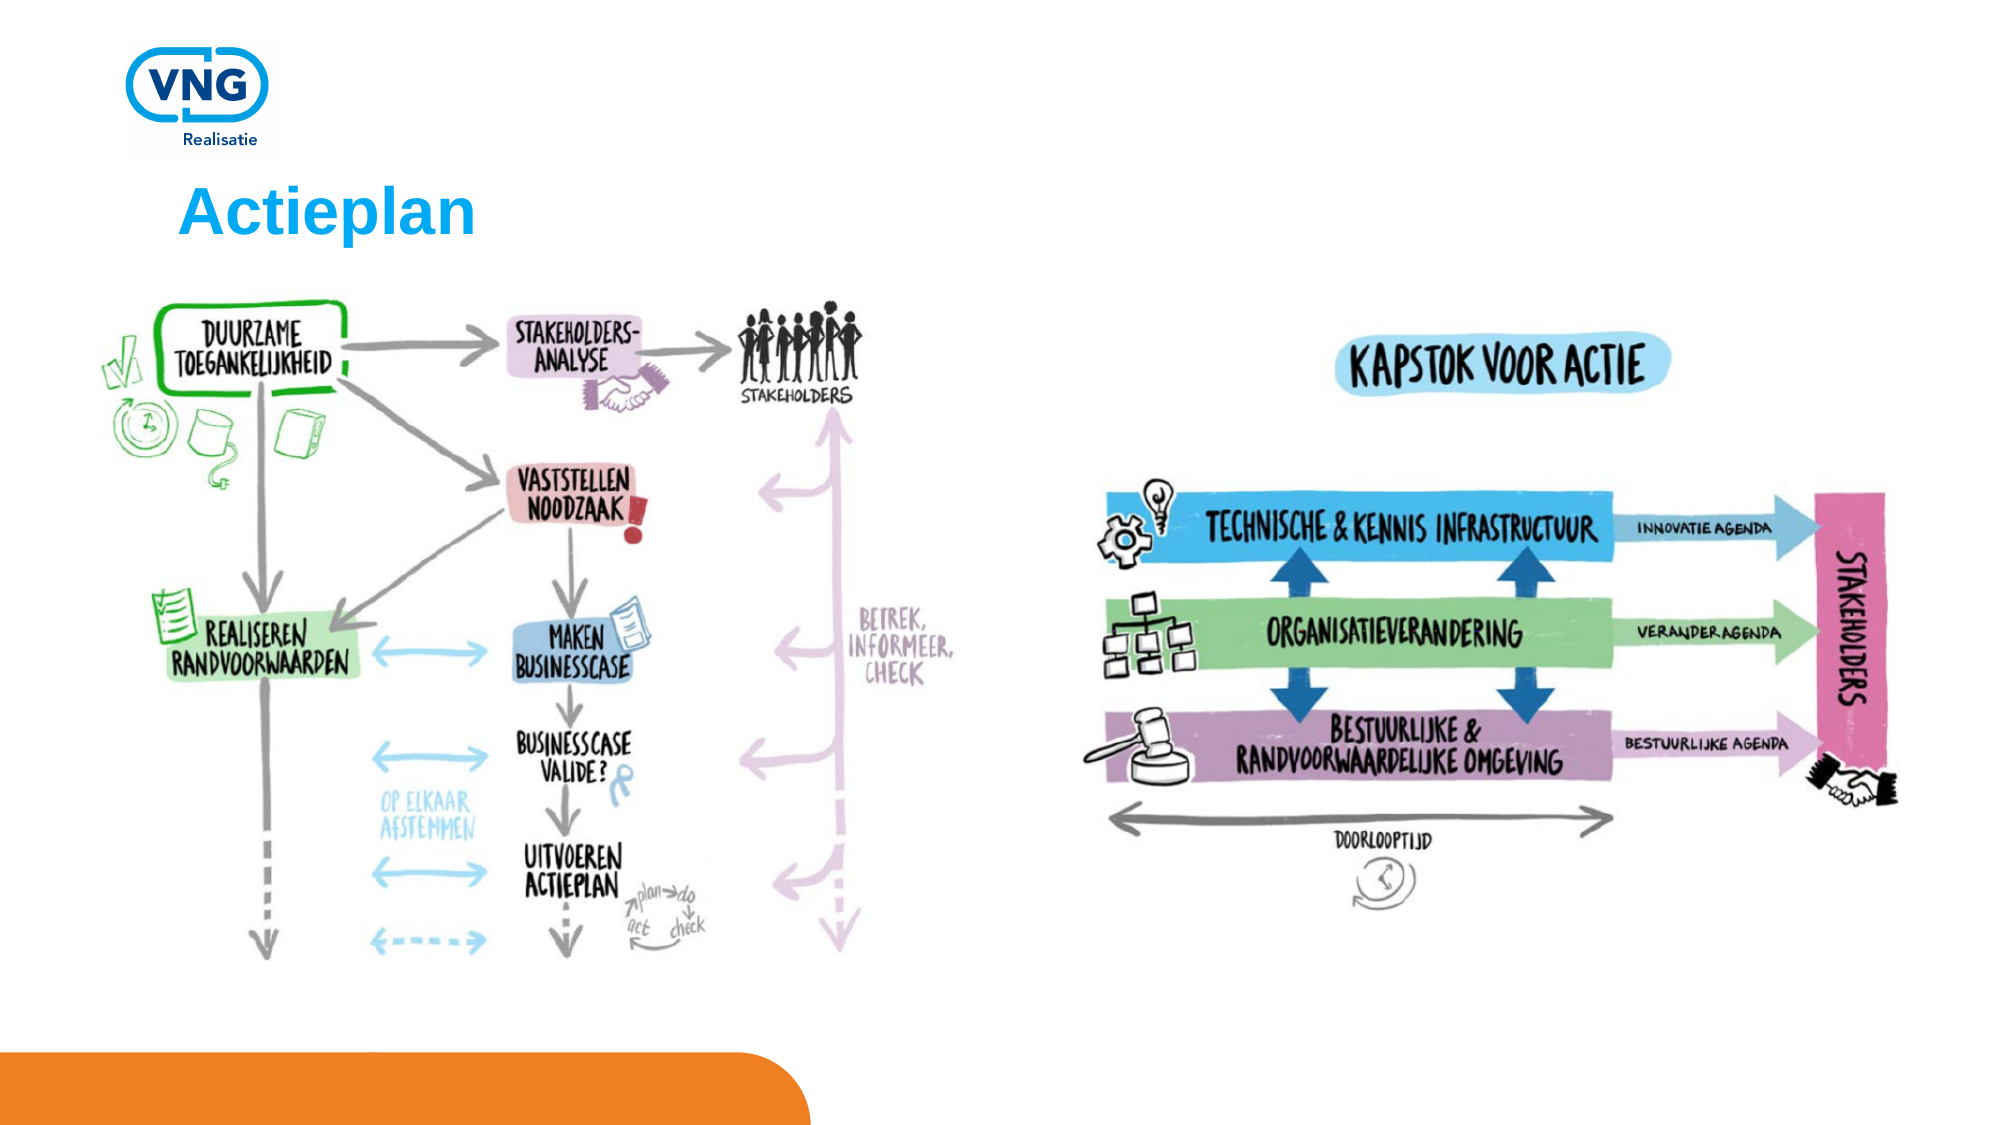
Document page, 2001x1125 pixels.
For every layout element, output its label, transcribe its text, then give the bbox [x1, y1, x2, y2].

picture [124, 40, 278, 159]
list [77, 276, 975, 975]
title Actieplan [177, 177, 1823, 296]
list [1025, 295, 1962, 939]
